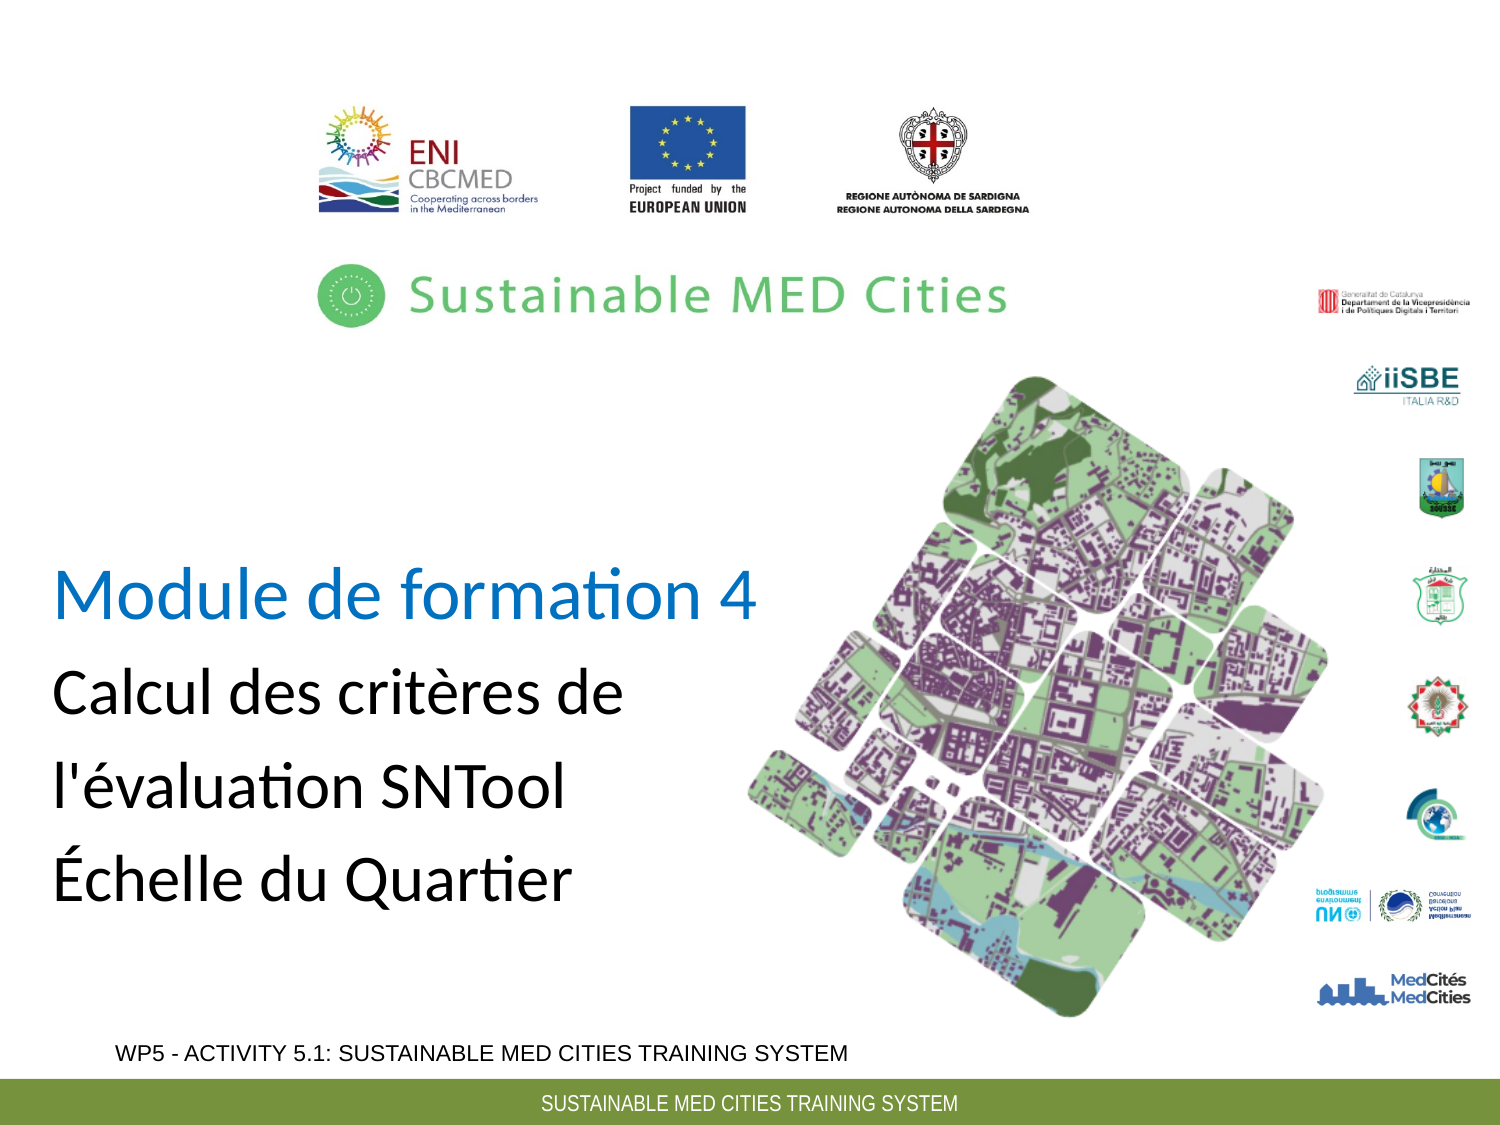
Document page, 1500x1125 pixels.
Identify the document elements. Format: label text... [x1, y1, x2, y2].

picture [1313, 970, 1474, 1008]
picture [1313, 279, 1474, 321]
picture [1313, 885, 1474, 924]
picture [284, 84, 1486, 1078]
picture [1346, 363, 1474, 411]
picture [1414, 455, 1474, 523]
picture [1396, 786, 1474, 847]
subtitle Module de formation 4 Calcul des critères de l'évaluation SNTool Échelle du Quartier [37, 537, 800, 951]
